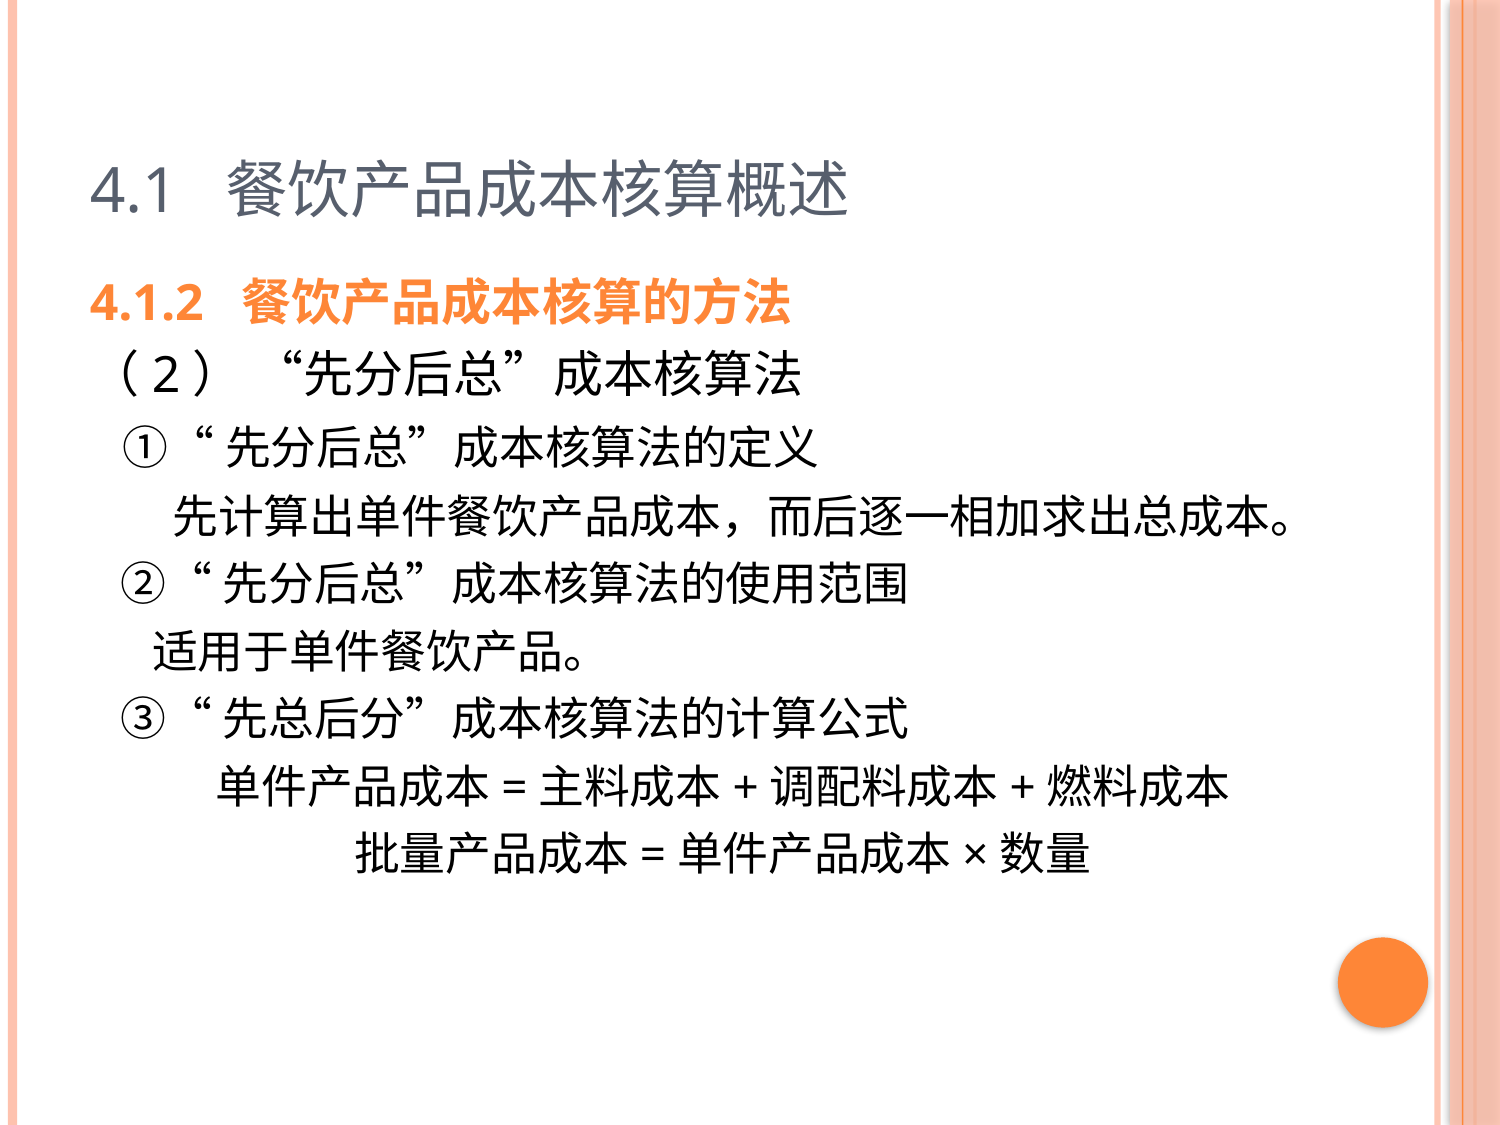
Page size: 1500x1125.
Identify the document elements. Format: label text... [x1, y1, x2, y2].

list 4.1.2 餐饮产品成本核算的方法 （2） “先分后总”成本核算法 ①“先分后总”成本核算法的定义 先计算出单件餐饮产品成本，而后逐一相加求出总成本。 ②“先分后总”成本核算法的使用范围 适用于单件餐饮产品。 ③“先总后分”成本核算法的计算公式 单件产品成本=主料成本+调配料成本+燃料成本 批量产品成本=单件产品成本×数量 [74, 262, 1371, 1063]
title 4.1 餐饮产品成本核算概述 [75, 45, 1300, 233]
